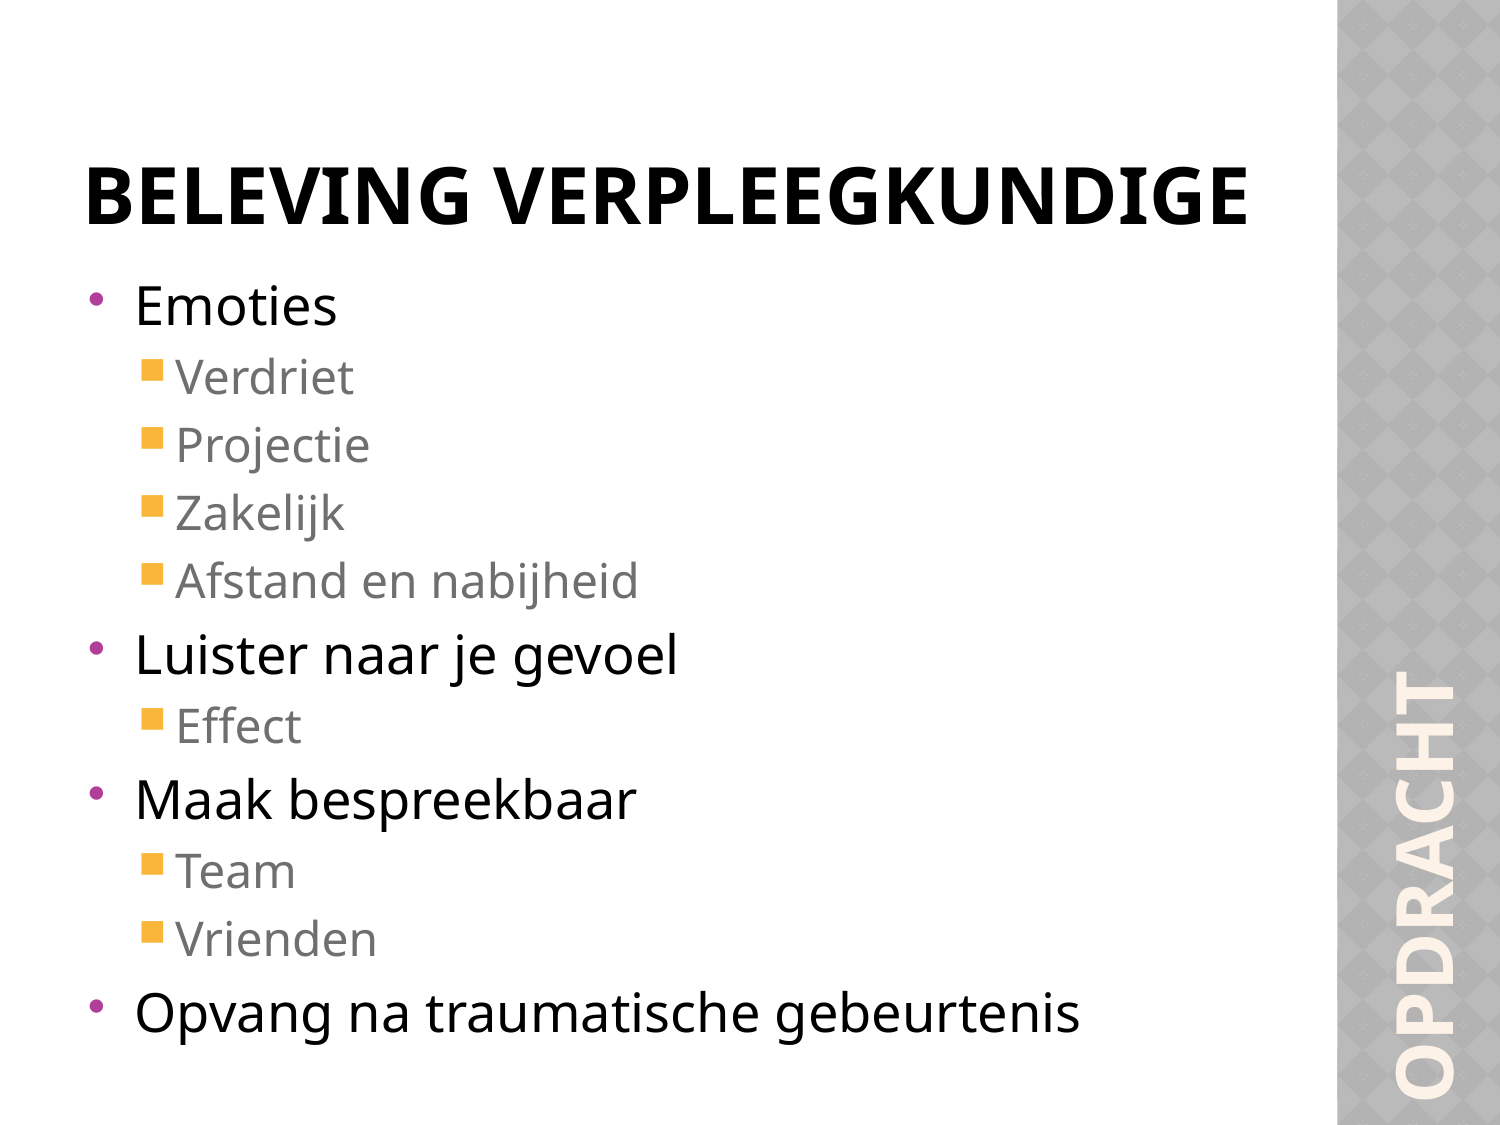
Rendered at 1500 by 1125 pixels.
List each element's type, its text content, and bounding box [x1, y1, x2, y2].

text_box Opdracht [1364, 432, 1469, 1113]
list Emoties Verdriet Projectie Zakelijk Afstand en nabijheid Luister naar je gevoel Effect Maak bespreekbaar Team Vrienden Opvang na traumatische gebeurtenis [75, 264, 1263, 1059]
title Beleving verpleegkundige [75, 52, 1263, 240]
